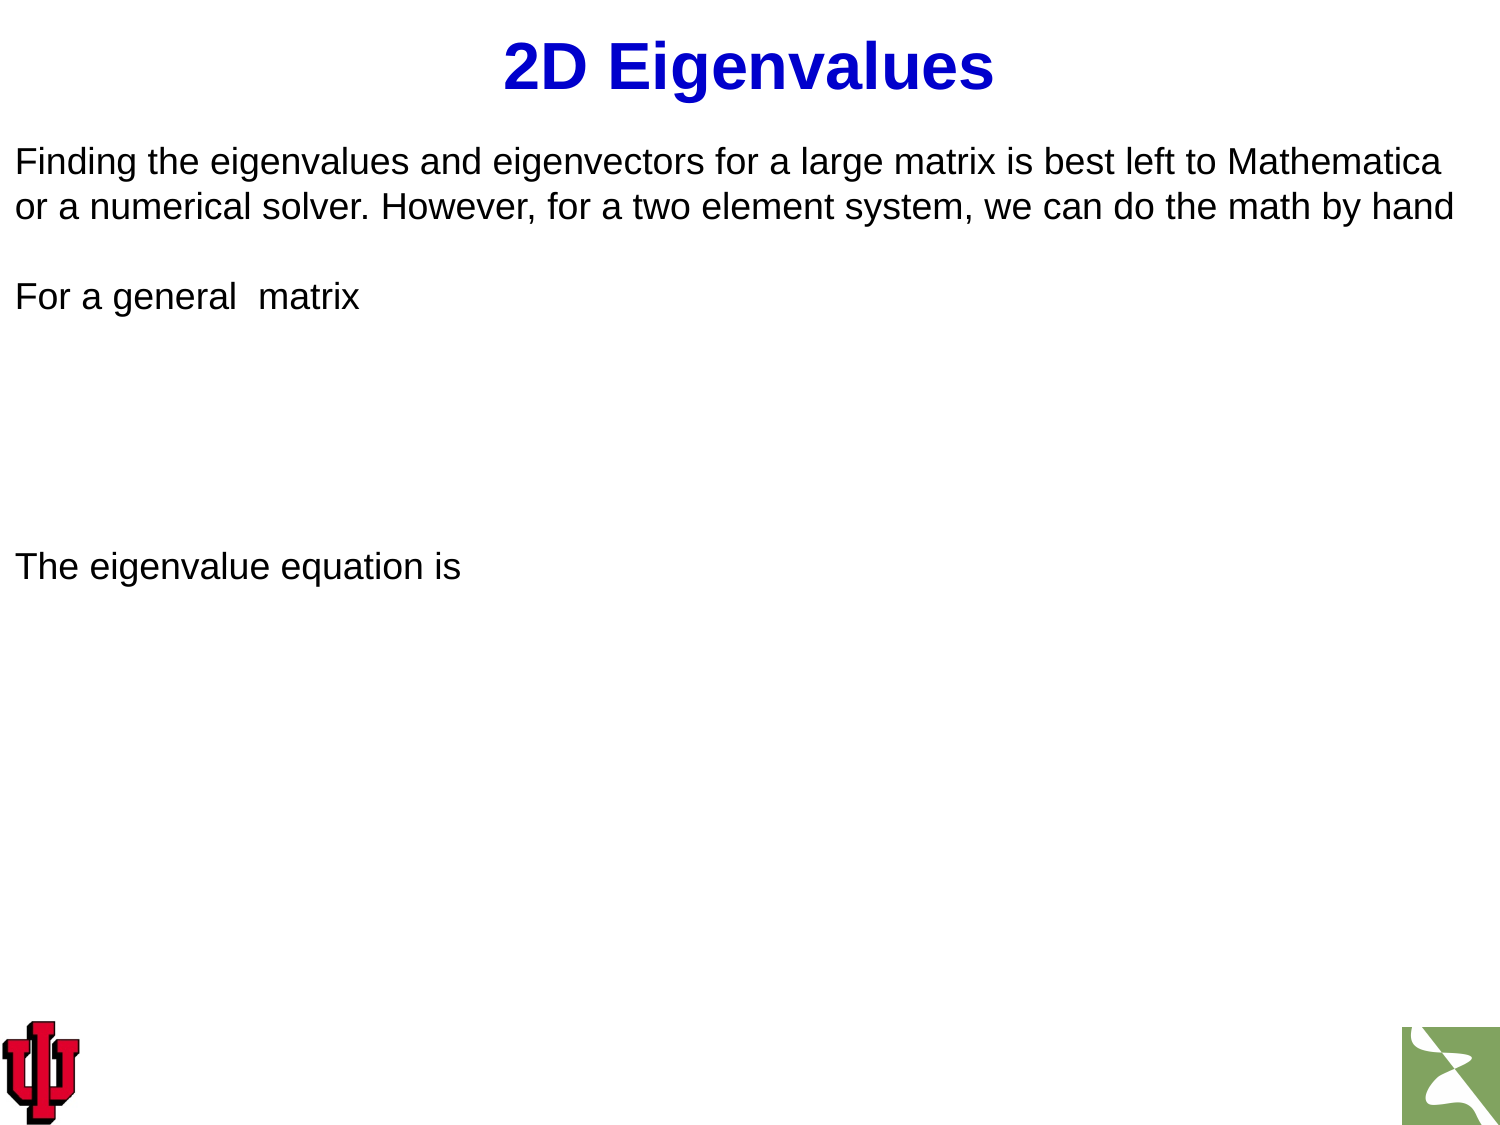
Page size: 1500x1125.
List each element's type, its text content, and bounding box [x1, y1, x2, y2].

picture [0, 1020, 80, 1125]
picture [1402, 1027, 1500, 1125]
title 2D Eigenvalues [0, 0, 1500, 125]
